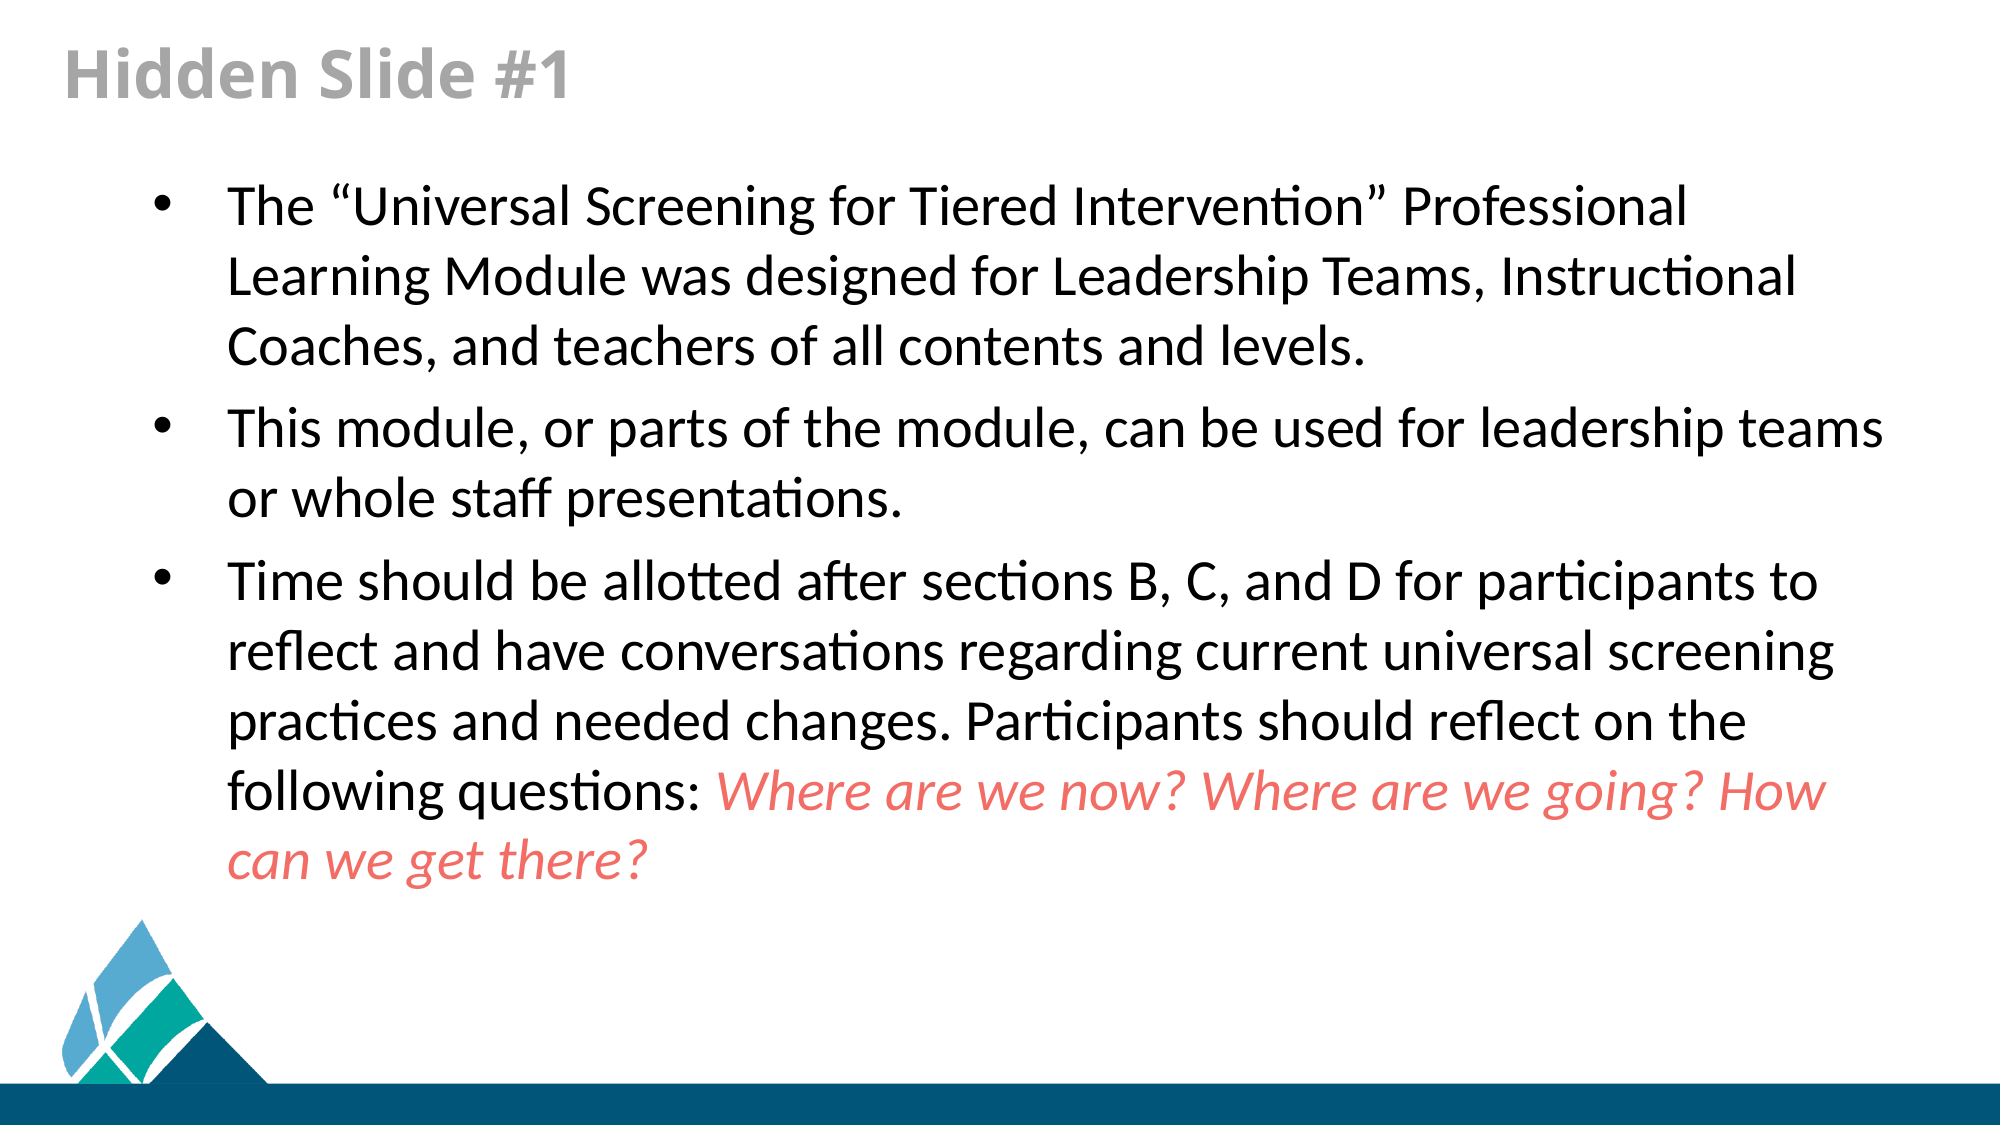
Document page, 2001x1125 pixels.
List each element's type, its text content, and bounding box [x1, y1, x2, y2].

title Hidden Slide #1 [62, 41, 1897, 104]
picture [62, 919, 268, 1083]
list The “Universal Screening for Tiered Intervention” Professional Learning Module was designed for Leadership Teams, Instructional Coaches, and teachers of all contents and levels. This module, or parts of the module, can be used for leadership teams or whole staff presentations. Time should be allotted after sections B, C, and D for participants to reflect and have conversations regarding current universal screening practices and needed changes. Participants should reflect on the following questions: Where are we now? Where are we going? How can we get there? [137, 166, 1897, 934]
